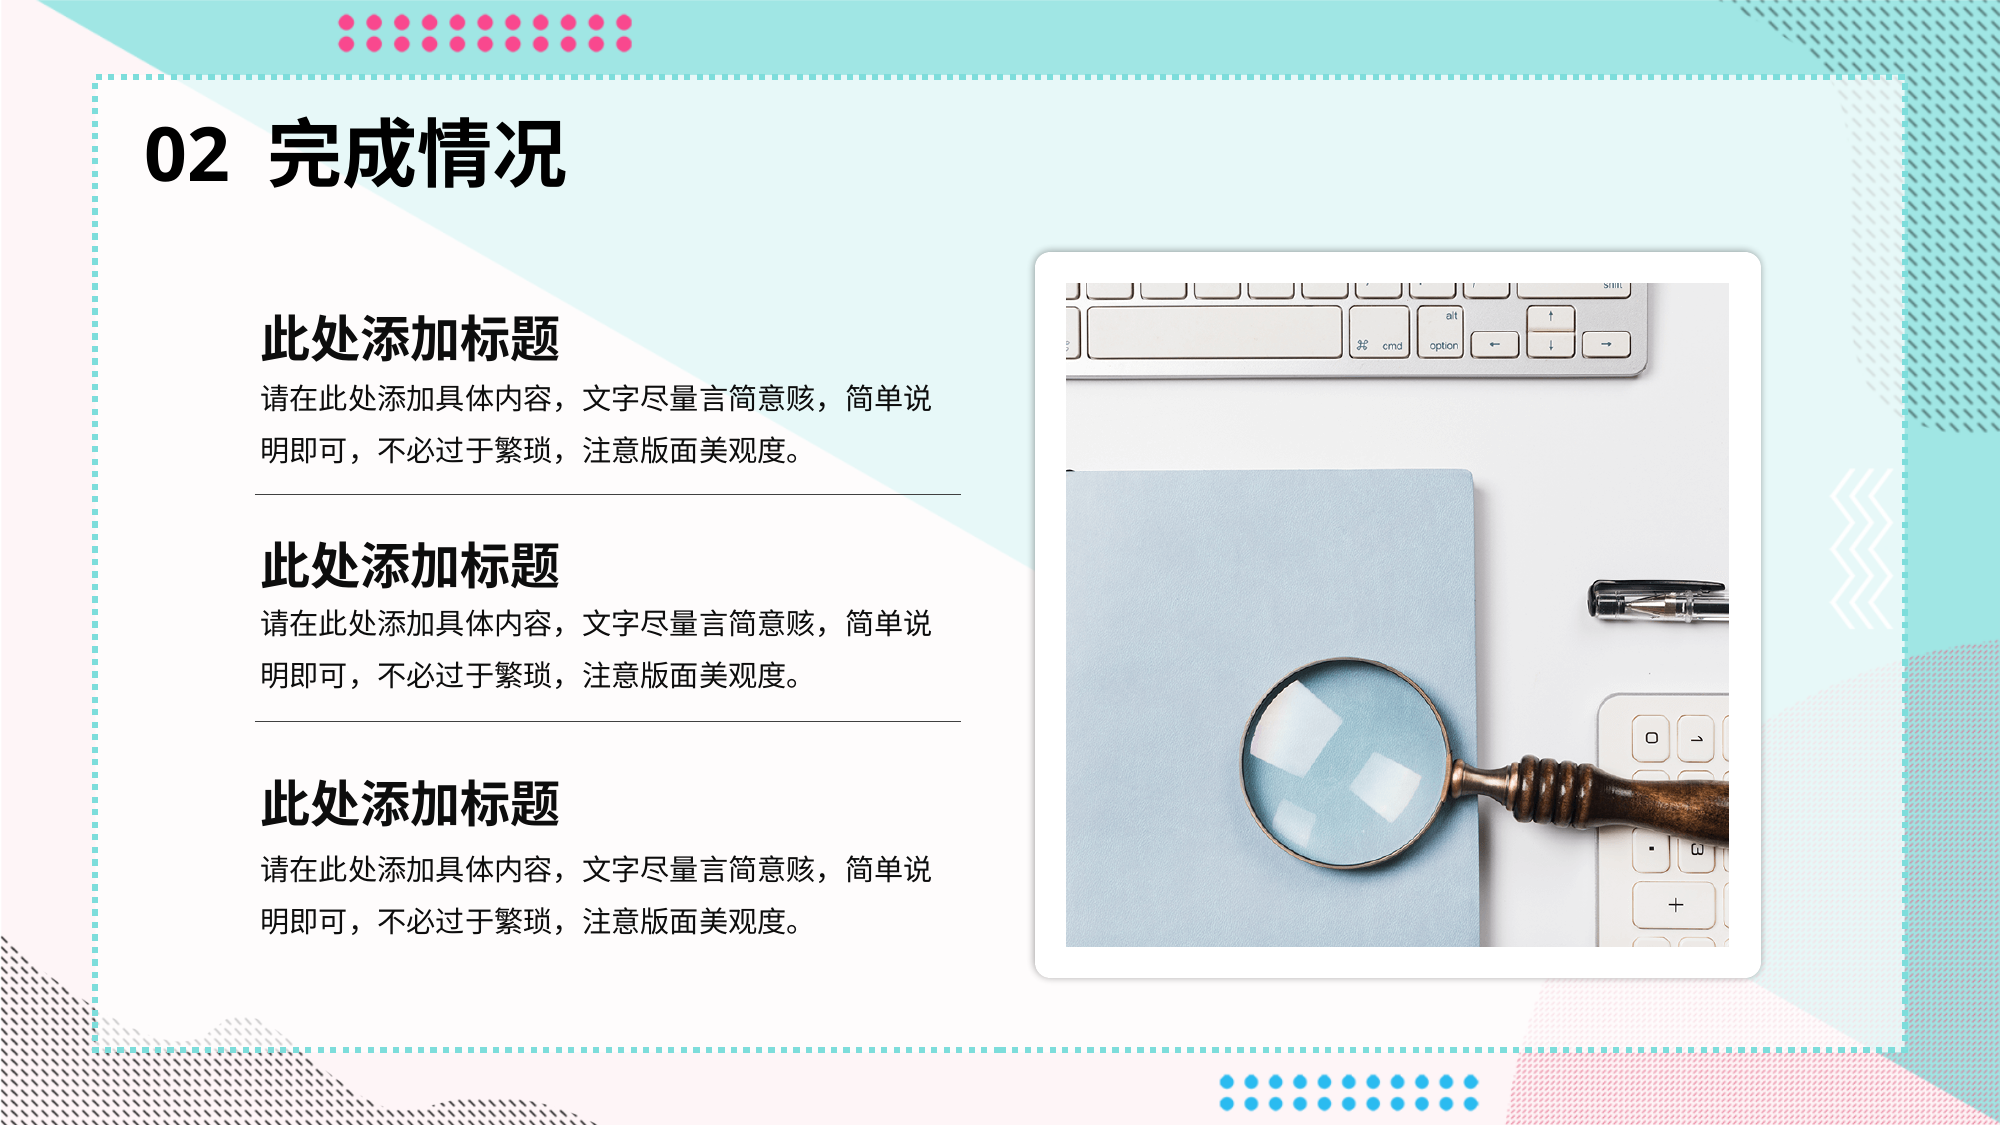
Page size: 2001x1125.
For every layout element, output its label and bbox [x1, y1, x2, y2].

picture [1065, 283, 1730, 947]
text_box [0, 0, 2000, 1125]
text_box [95, 74, 1905, 1053]
